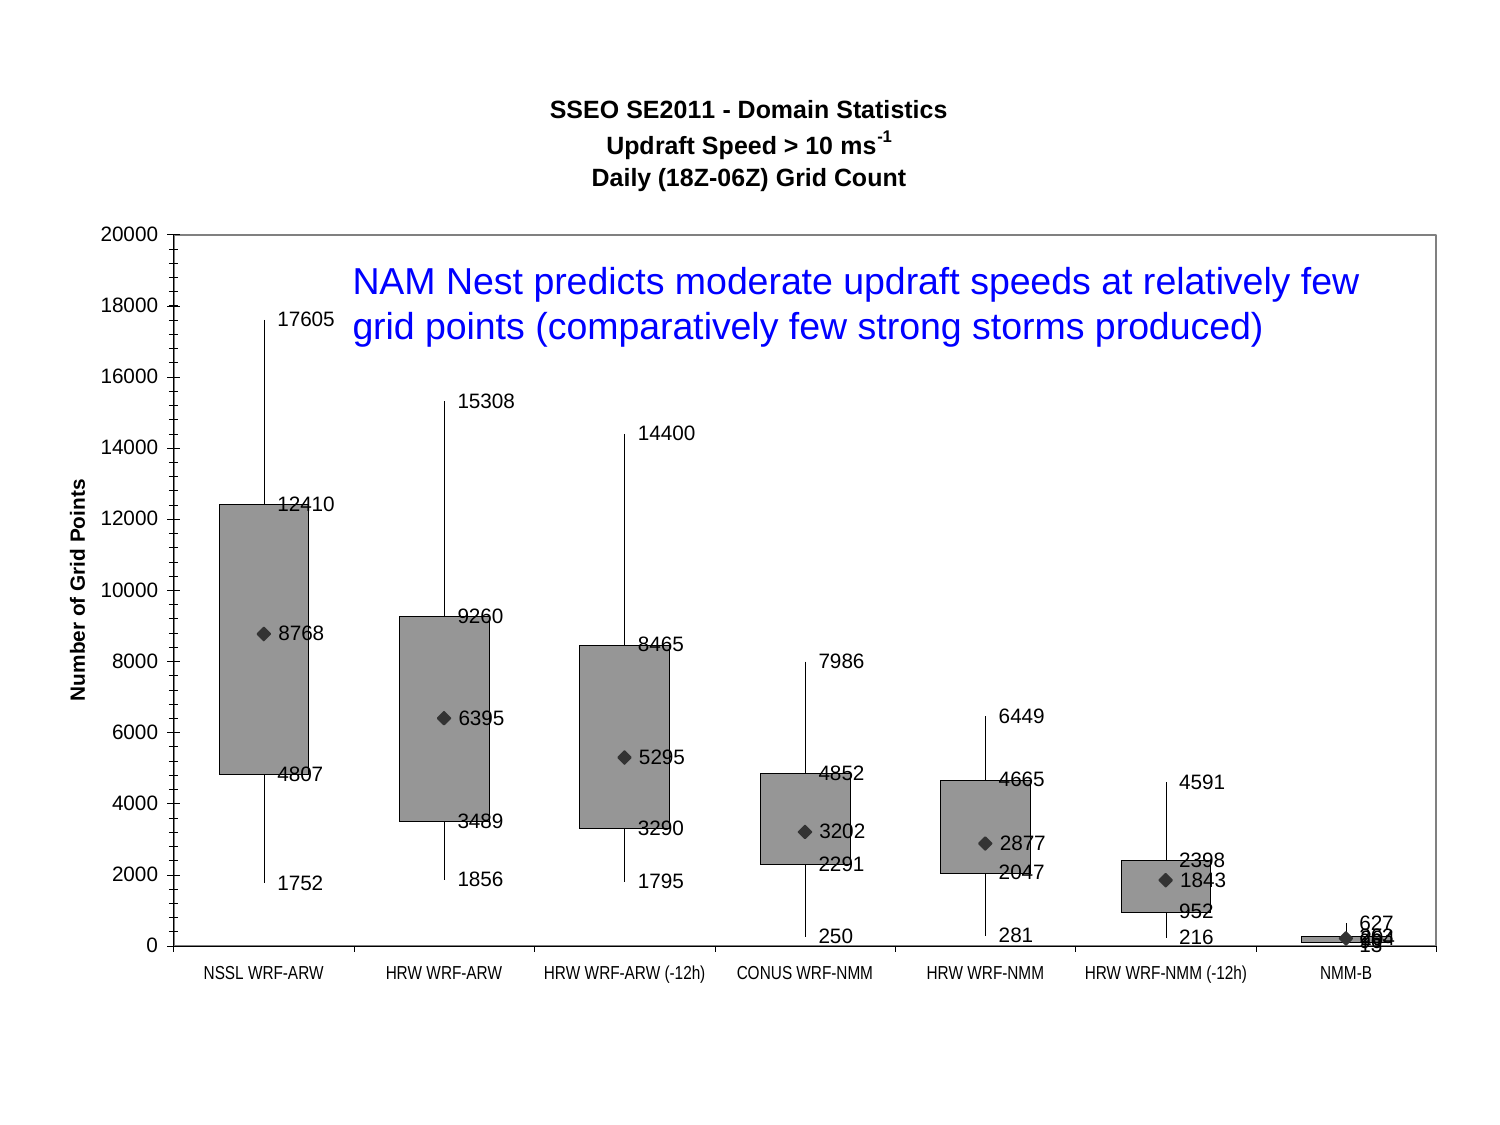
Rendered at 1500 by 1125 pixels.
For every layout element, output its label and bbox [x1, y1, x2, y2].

picture [38, 75, 1462, 1050]
